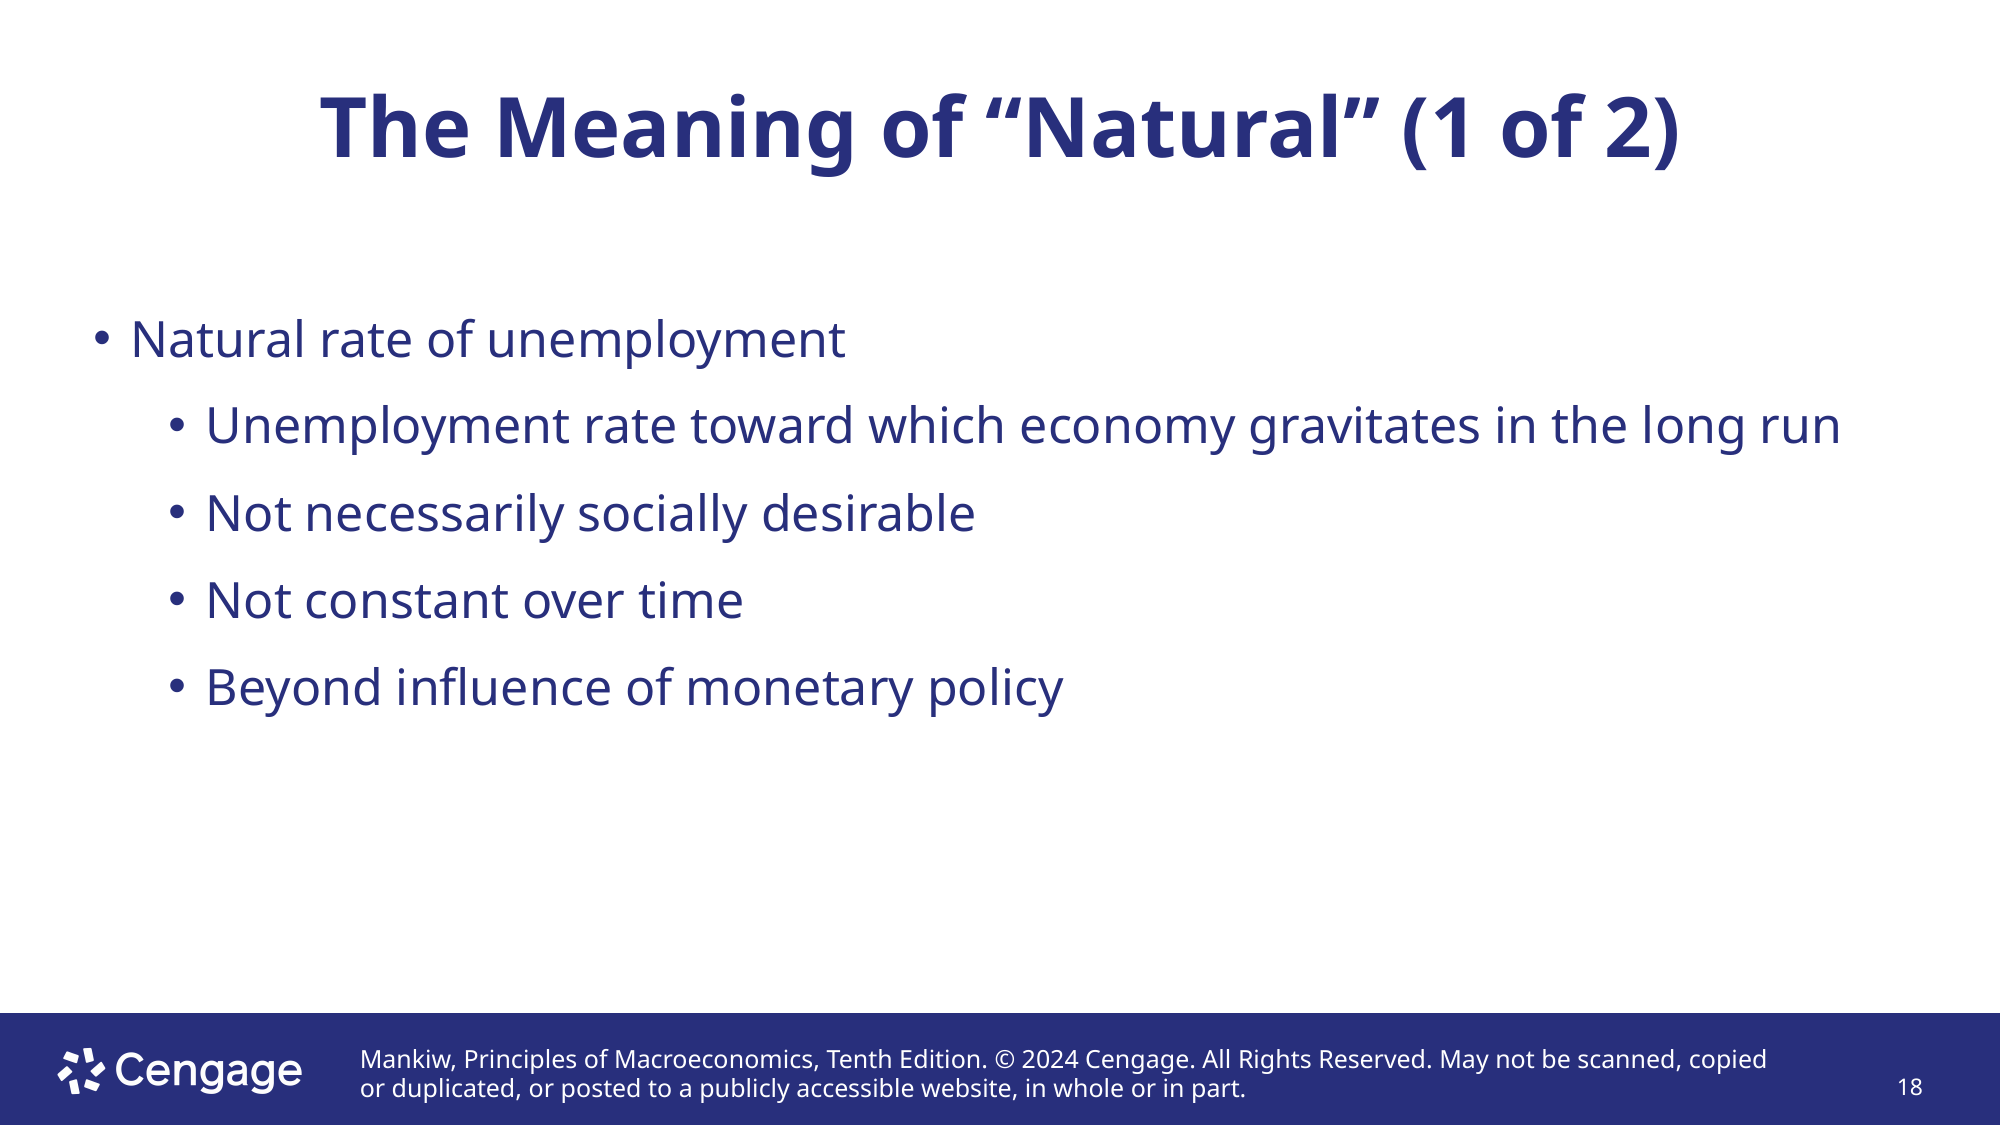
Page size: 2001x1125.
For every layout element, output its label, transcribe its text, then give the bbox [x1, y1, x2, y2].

picture [30, 1020, 329, 1122]
list Natural rate of unemployment Unemployment rate toward which economy gravitates in the long run Not necessarily socially desirable Not constant over time Beyond influence of monetary policy [78, 299, 1923, 1014]
title The Meaning of “Natural” (1 of 2) [78, 77, 1923, 278]
